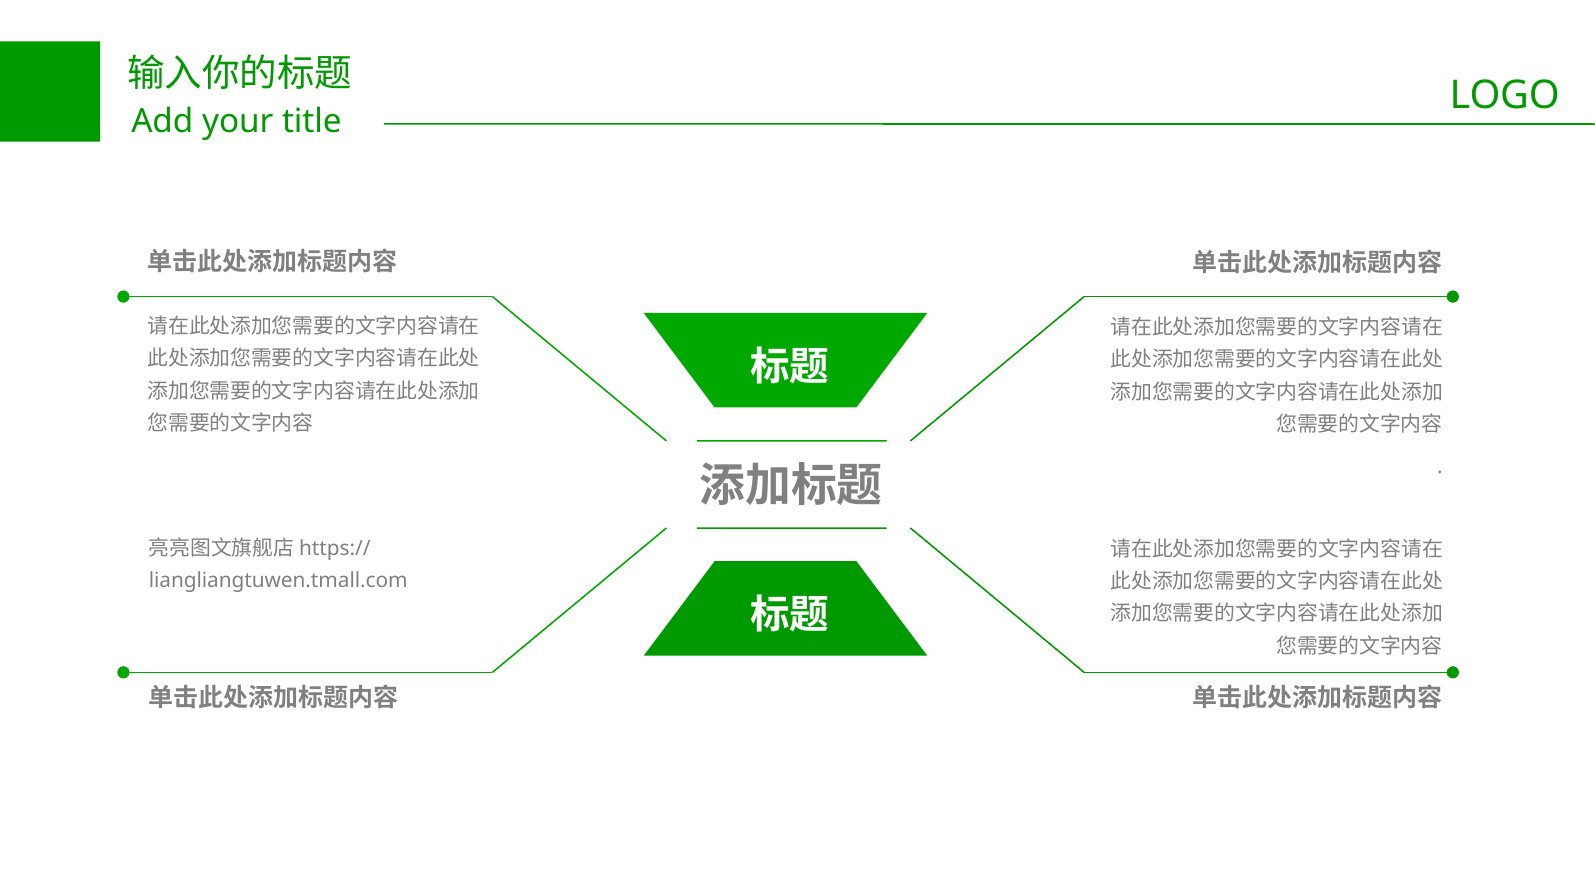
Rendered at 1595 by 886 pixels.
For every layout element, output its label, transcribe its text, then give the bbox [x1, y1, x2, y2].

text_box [643, 312, 928, 408]
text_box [123, 296, 667, 673]
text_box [910, 296, 1454, 673]
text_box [643, 560, 928, 656]
text_box 单击此处添加标题内容 [1032, 240, 1455, 296]
text_box 单击此处添加标题内容 [136, 682, 560, 718]
text_box 单击此处添加标题内容 [1032, 681, 1455, 748]
text_box 单击此处添加标题内容 [135, 239, 558, 282]
text_box 添加标题 [687, 449, 895, 517]
